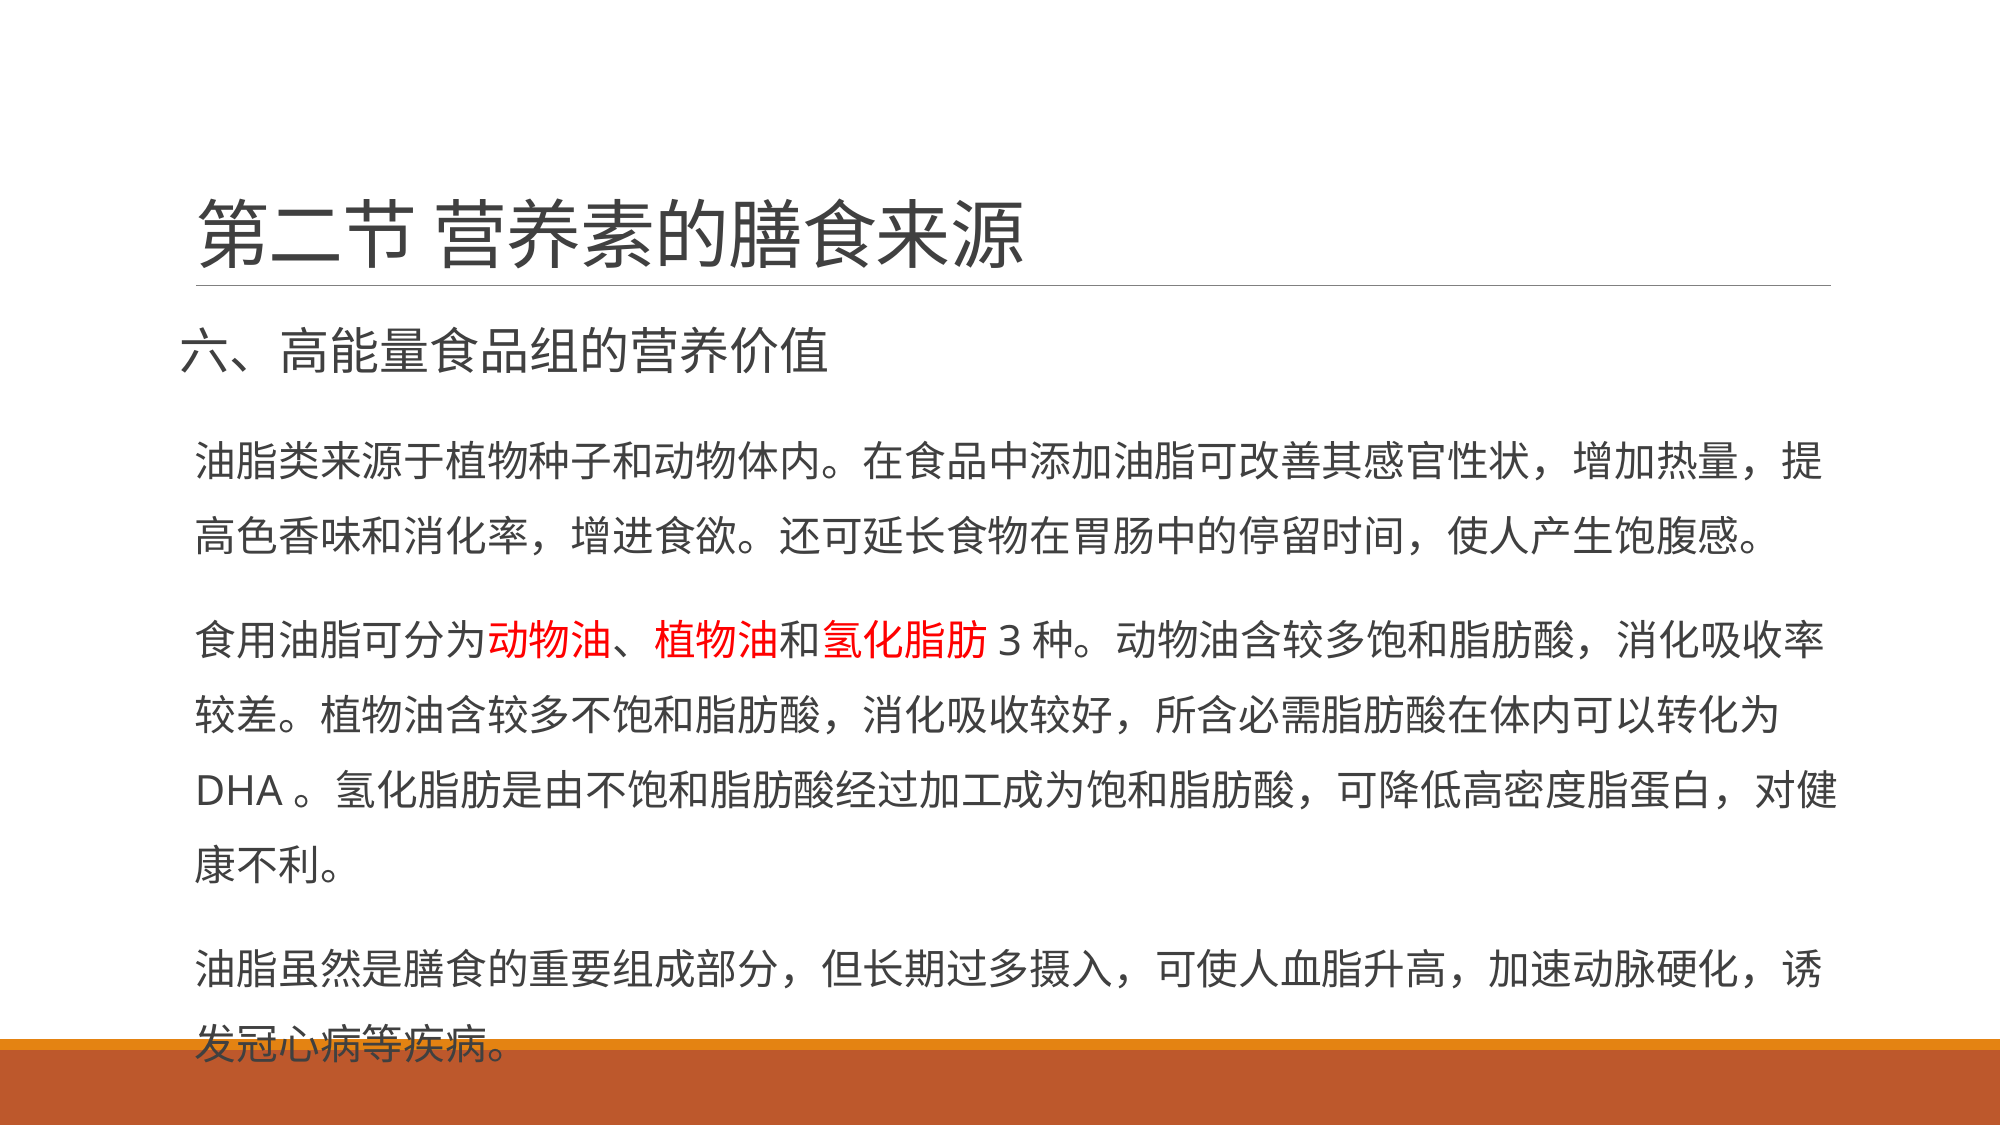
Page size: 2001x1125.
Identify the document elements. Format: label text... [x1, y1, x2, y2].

list 六、高能量食品组的营养价值 油脂类来源于植物种子和动物体内。在食品中添加油脂可改善其感官性状，增加热量，提高色香味和消化率，增进食欲。还可延长食物在胃肠中的停留时间，使人产生饱腹感。 食用油脂可分为动物油、植物油和氢化脂肪3种。动物油含较多饱和脂肪酸，消化吸收率较差。植物油含较多不饱和脂肪酸，消化吸收较好，所含必需脂肪酸在体内可以转化为DHA。氢化脂肪是由不饱和脂肪酸经过加工成为饱和脂肪酸，可降低高密度脂蛋白，对健康不利。 油脂虽然是膳食的重要组成部分，但长期过多摄入，可使人血脂升高，加速动脉硬化，诱发冠心病等疾病。 [179, 318, 1858, 932]
title 第二节 营养素的膳食来源 [180, 47, 1830, 285]
